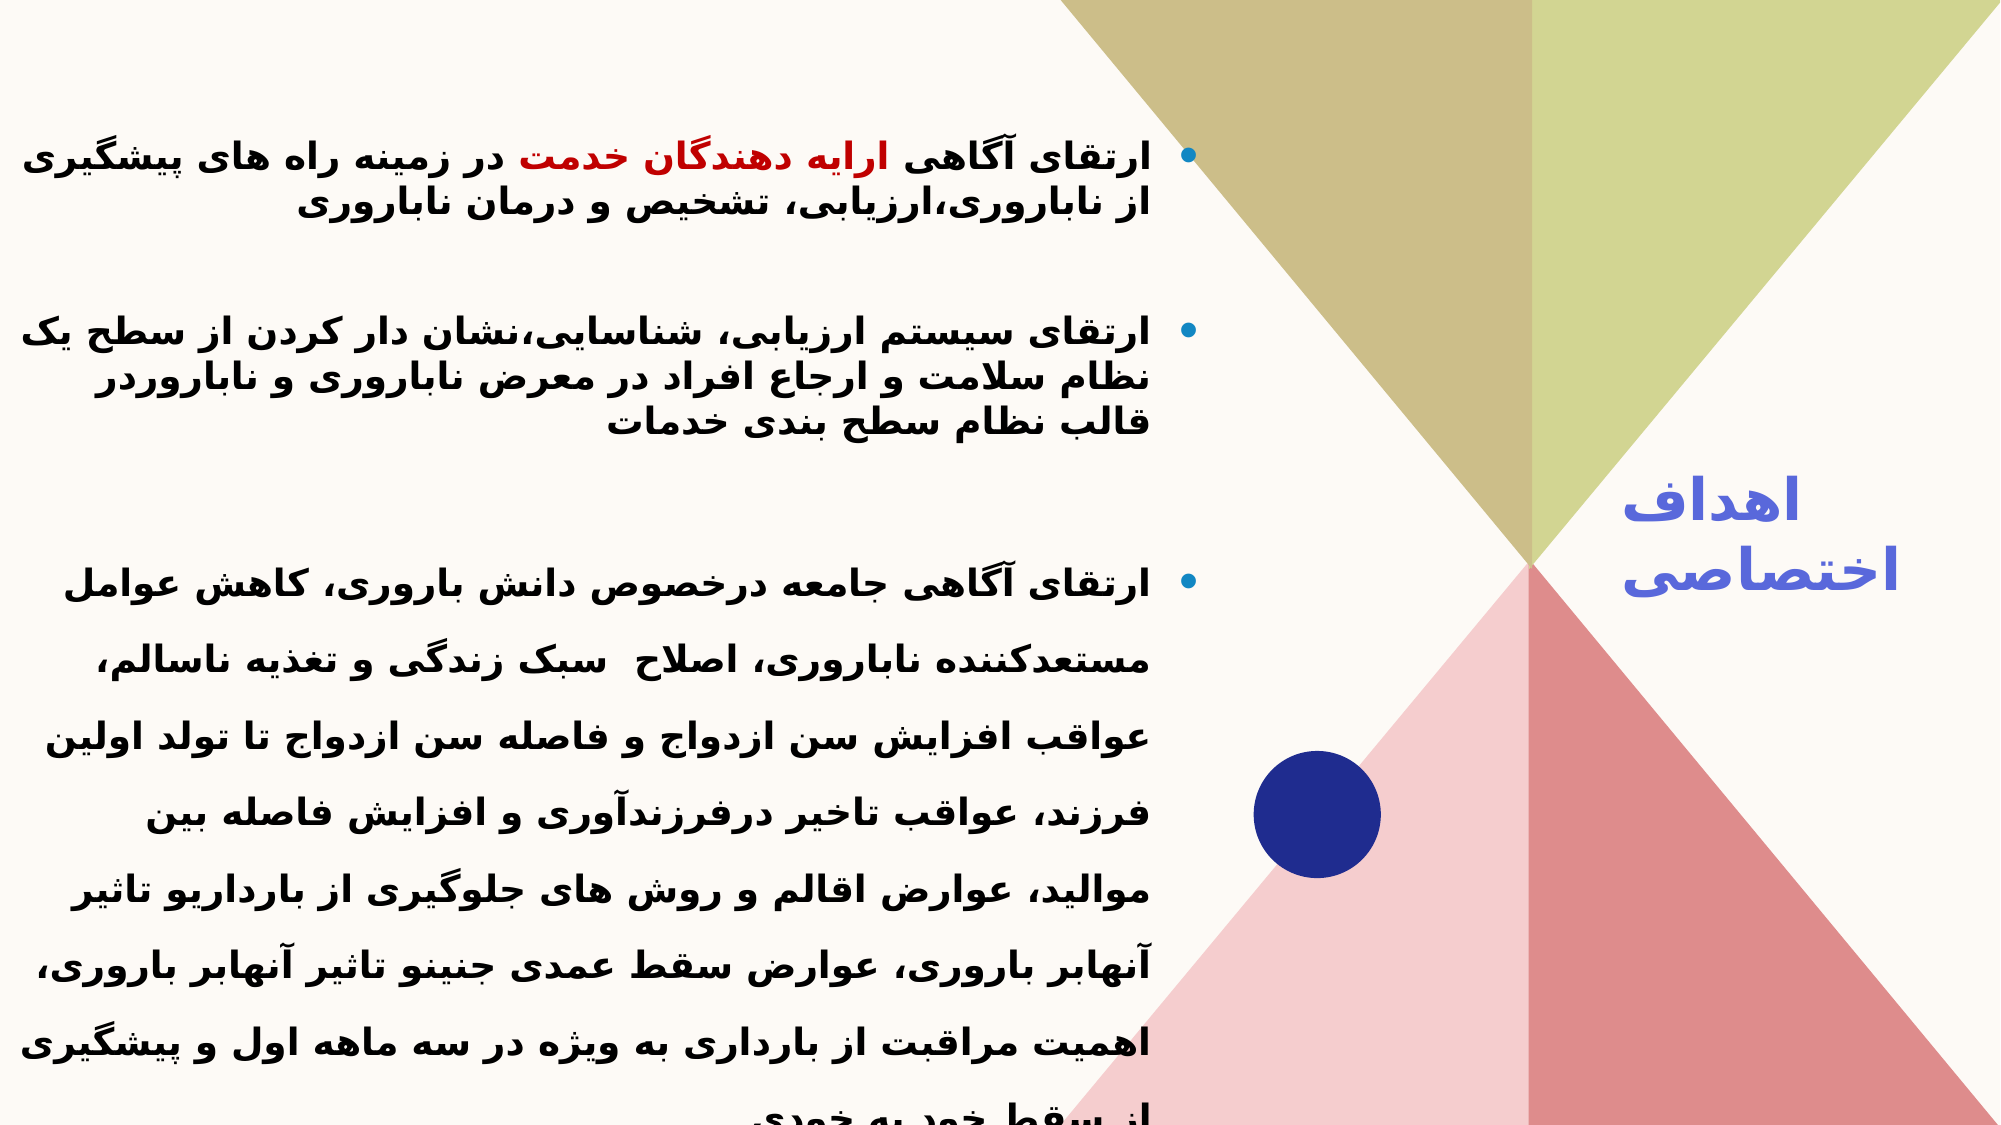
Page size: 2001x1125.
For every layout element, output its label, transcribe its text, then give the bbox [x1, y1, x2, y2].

text_box اهداف اختصاصی [1606, 454, 2000, 610]
list ارتقای آگاهی ارایه دهندگان خدمت در زمینه راه های پیشگیری از ناباروری،ارزیابی، تشخیص و درمان ناباروری ارتقای سیستم ارزیابی، شناسایی،نشان دار کردن از سطح یک نظام سلامت و ارجاع افراد در معرض ناباروری و ناباروردر قالب نظام سطح بندی خدمات ارتقای آگاهی جامعه درخصوص دانش باروری، کاهش عوامل مستعدکننده ناباروری، اصلاح سبک زندگی و تغذیه ناسالم، عواقب افزایش سن ازدواج و فاصله سن ازدواج تا تولد اولین فرزند، عواقب تاخیر درفرزندآوری و افزایش فاصله بین موالید، عوارض اقالم و روش های جلوگیری از بارداریو تاثیر آنهابر باروری، عوارض سقط عمدی جنینو تاثیر آنهابر باروری، اهمیت مراقبت از بارداری به ویژه در سه ماهه اول و پیشگیری از سقط خود به خودی [0, 124, 1214, 967]
